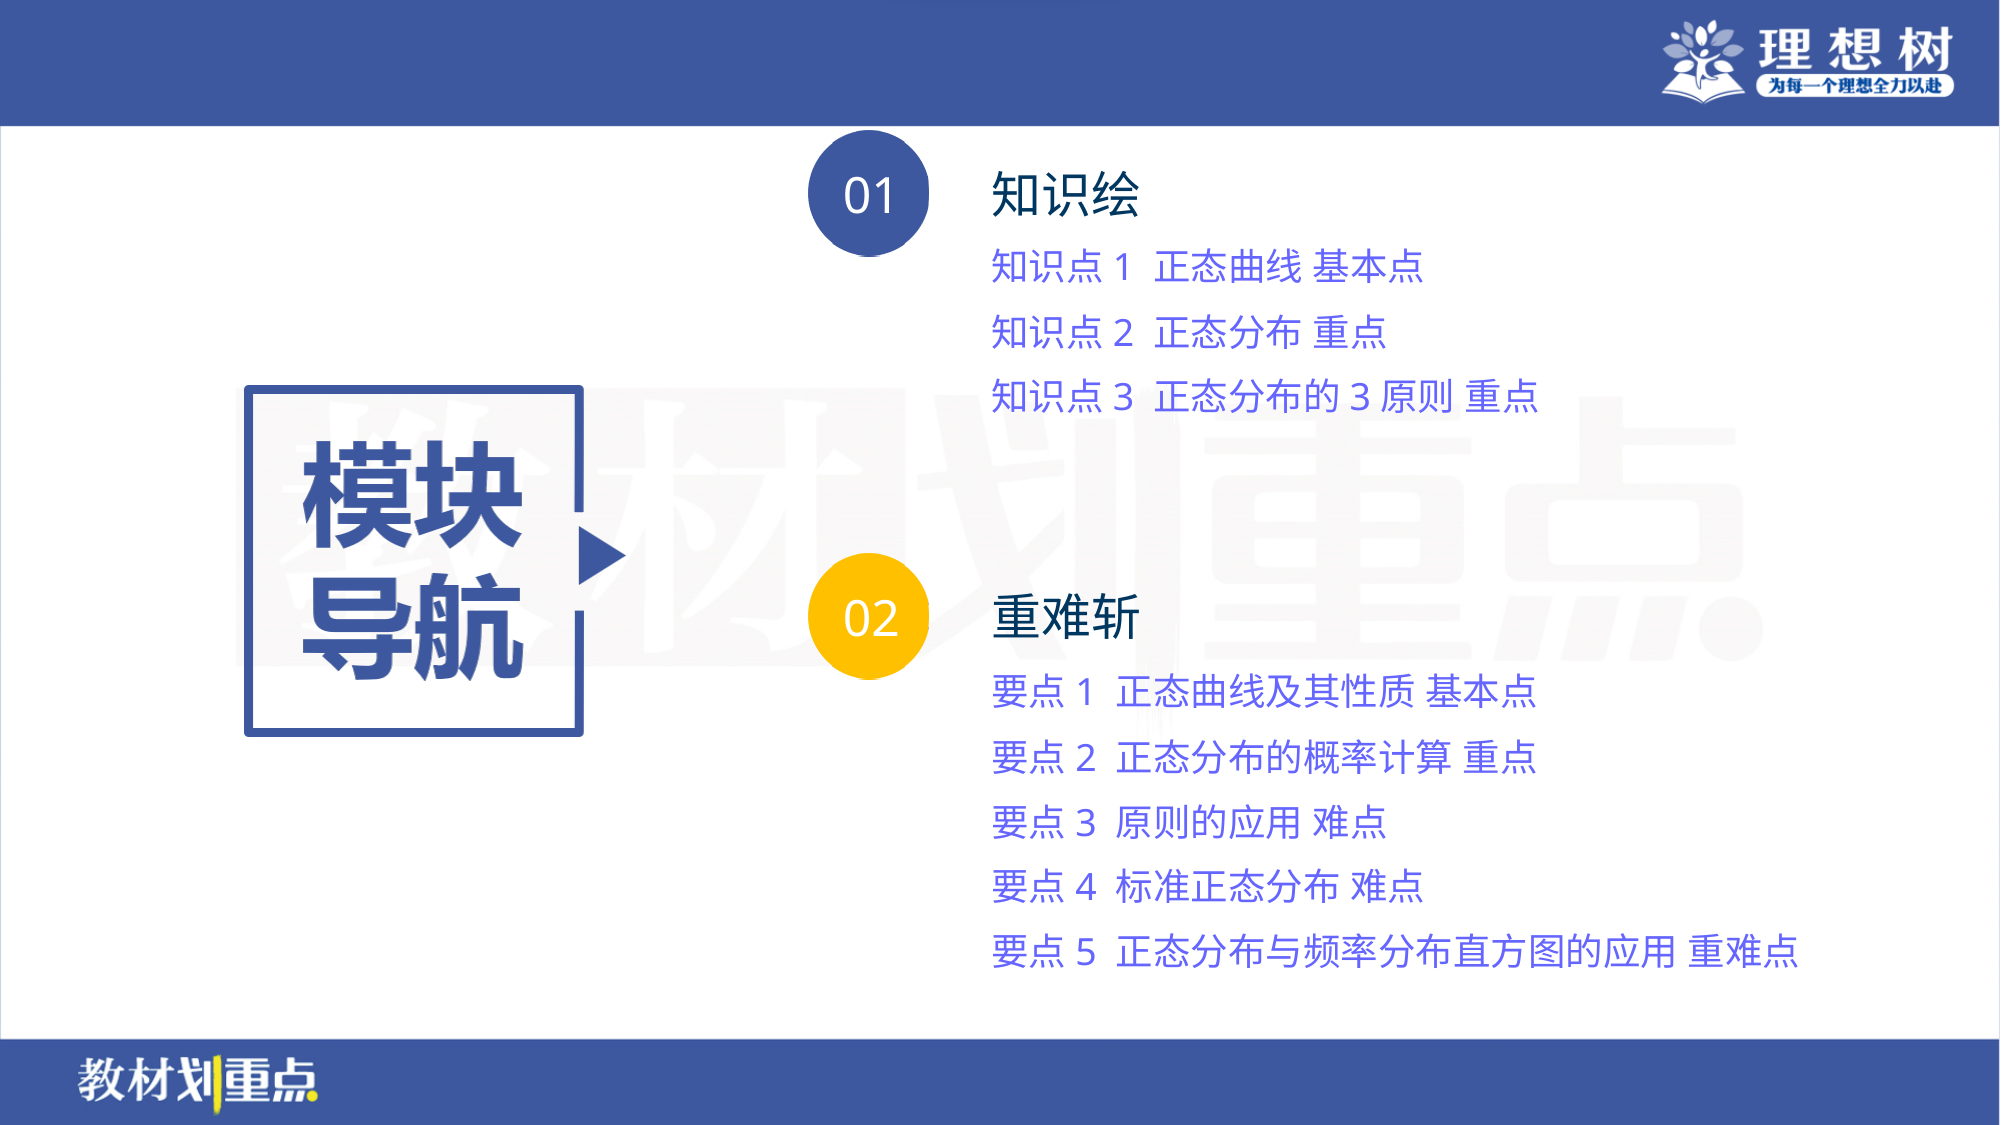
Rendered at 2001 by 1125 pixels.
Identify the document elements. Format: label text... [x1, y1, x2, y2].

text_box 要点1 正态曲线及其性质 基本点 [991, 660, 1995, 720]
text_box 01 [929, 130, 935, 257]
text_box 02 [929, 553, 935, 680]
text_box 要点2 正态分布的概率计算 重点 [991, 726, 1995, 786]
text_box 要点5 正态分布与频率分布直方图的应用 重难点 [991, 920, 1995, 979]
text_box 重难斩 [963, 577, 1170, 653]
text_box 知识点1 正态曲线 基本点 [991, 235, 1995, 294]
text_box 知识点2 正态分布 重点 [991, 301, 1995, 360]
text_box 知识绘 [963, 155, 1170, 231]
picture [0, 0, 2000, 1125]
text_box 要点4 标准正态分布 难点 [991, 855, 1995, 915]
